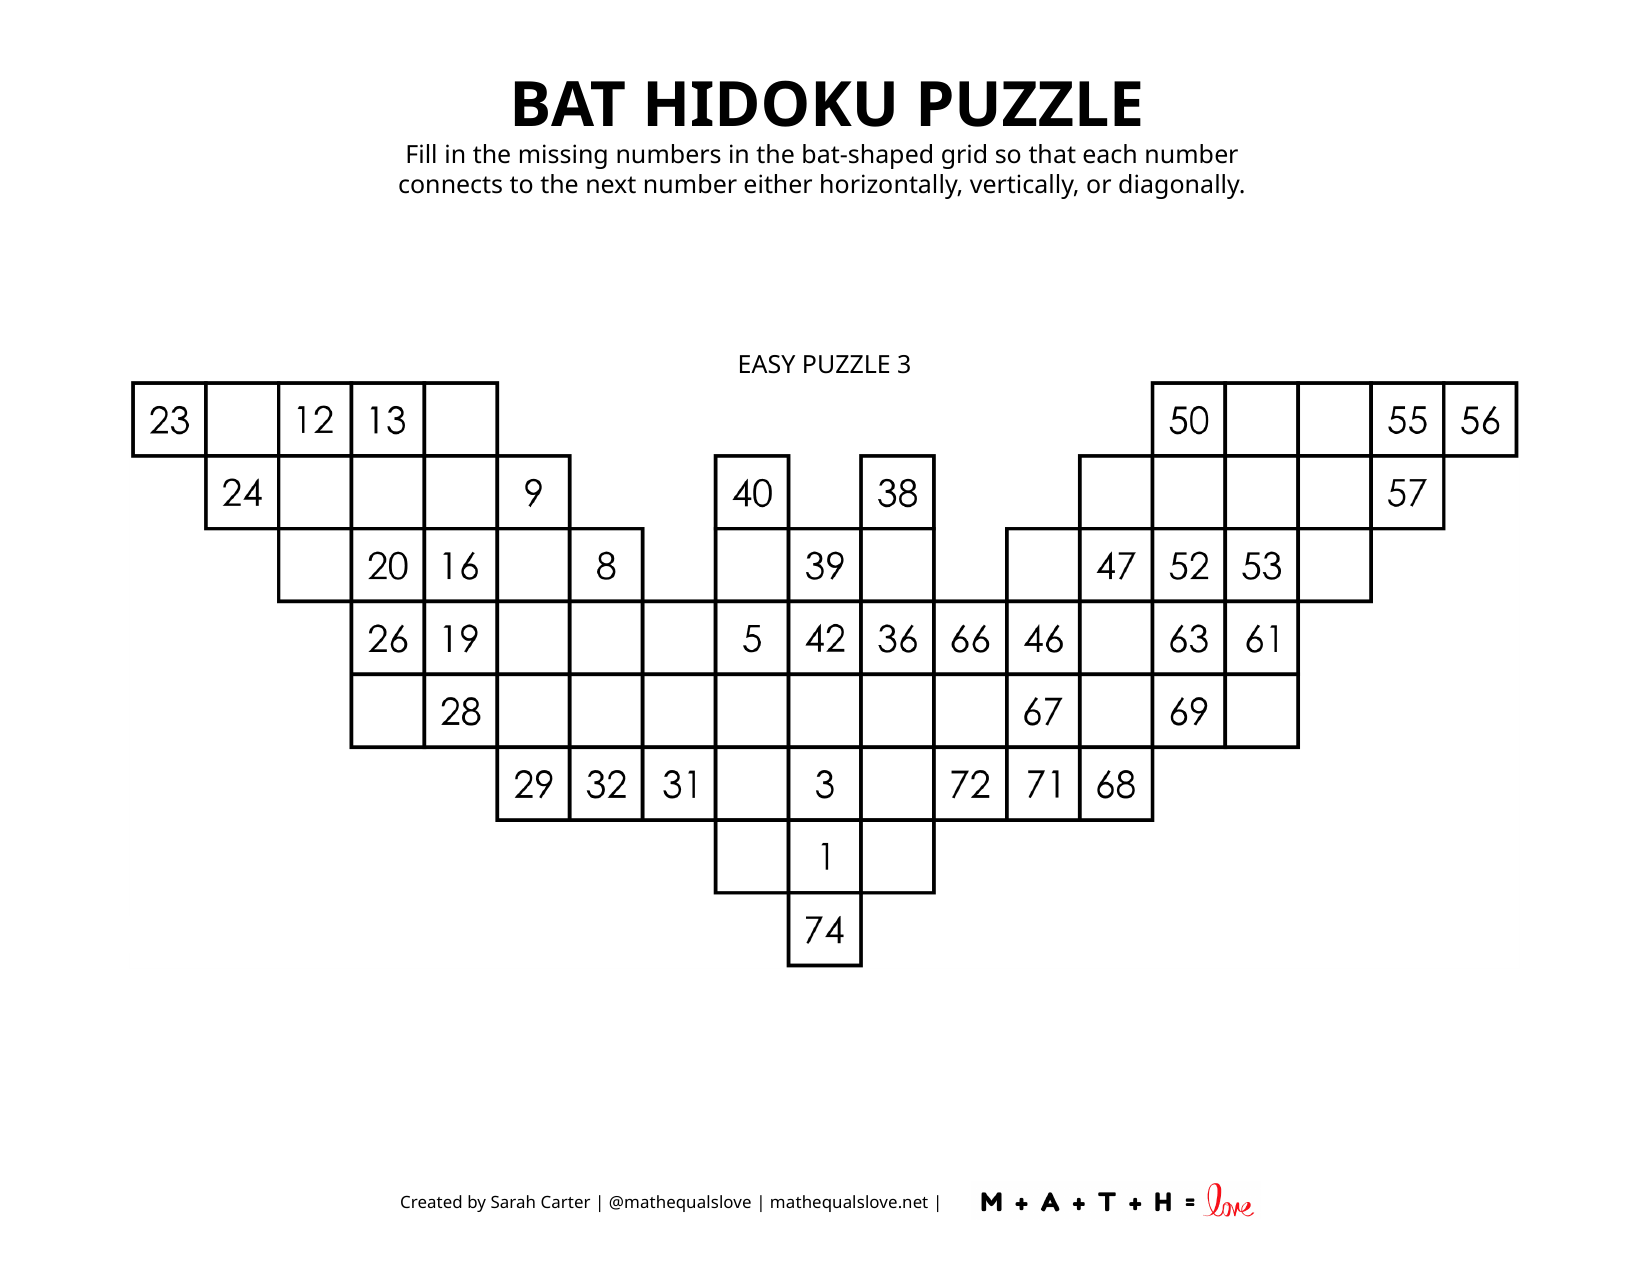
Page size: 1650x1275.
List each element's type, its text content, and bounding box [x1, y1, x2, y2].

text_box Created by Sarah Carter | @mathequalslove | mathequalslove.net | [385, 1184, 970, 1220]
text_box BAT HIDOKU PUZZLE [385, 56, 1269, 131]
text_box EASY PUZZLE 3 [187, 348, 1463, 378]
text_box Fill in the missing numbers in the bat-shaped grid so that each number connects to the next number either horizontally, vertically, or diagonally. [333, 131, 1319, 206]
picture [970, 1180, 1262, 1221]
picture [128, 378, 1520, 970]
